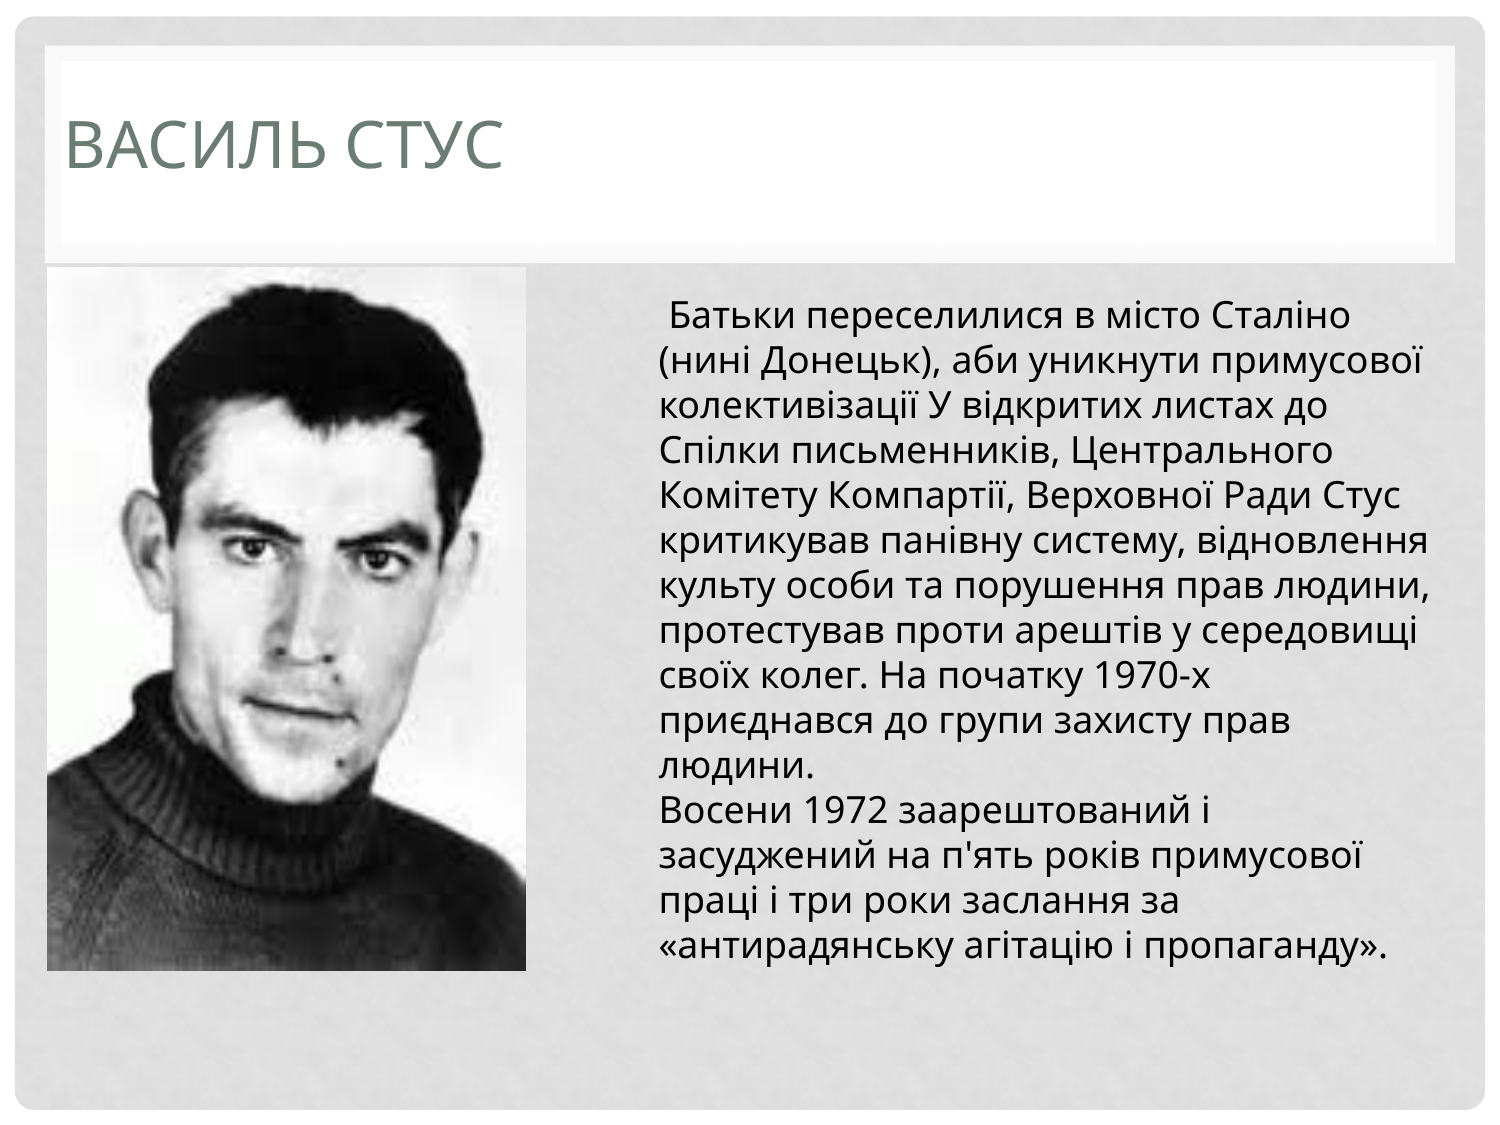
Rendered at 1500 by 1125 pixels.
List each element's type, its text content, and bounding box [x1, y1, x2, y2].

title ВАСИЛЬ СТУС [29, 54, 540, 230]
text_box Батьки переселилися в місто Сталіно (нині Донецьк), аби уникнути примусової колективізації У відкритих листах до Спілки письменників, Центрального Комітету Компартії, Верховної Ради Стус критикував панівну систему, відновлення культу особи та порушення прав людини, протестував проти арештів у середовищі своїх колег. На початку 1970-х приєднався до групи захисту прав людини. Восени 1972 заарештований і засуджений на п'ять років примусової праці і три роки заслання за «антирадянську агітацію і пропаганду». [643, 283, 1447, 935]
picture [14, 16, 1485, 1110]
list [46, 266, 526, 971]
